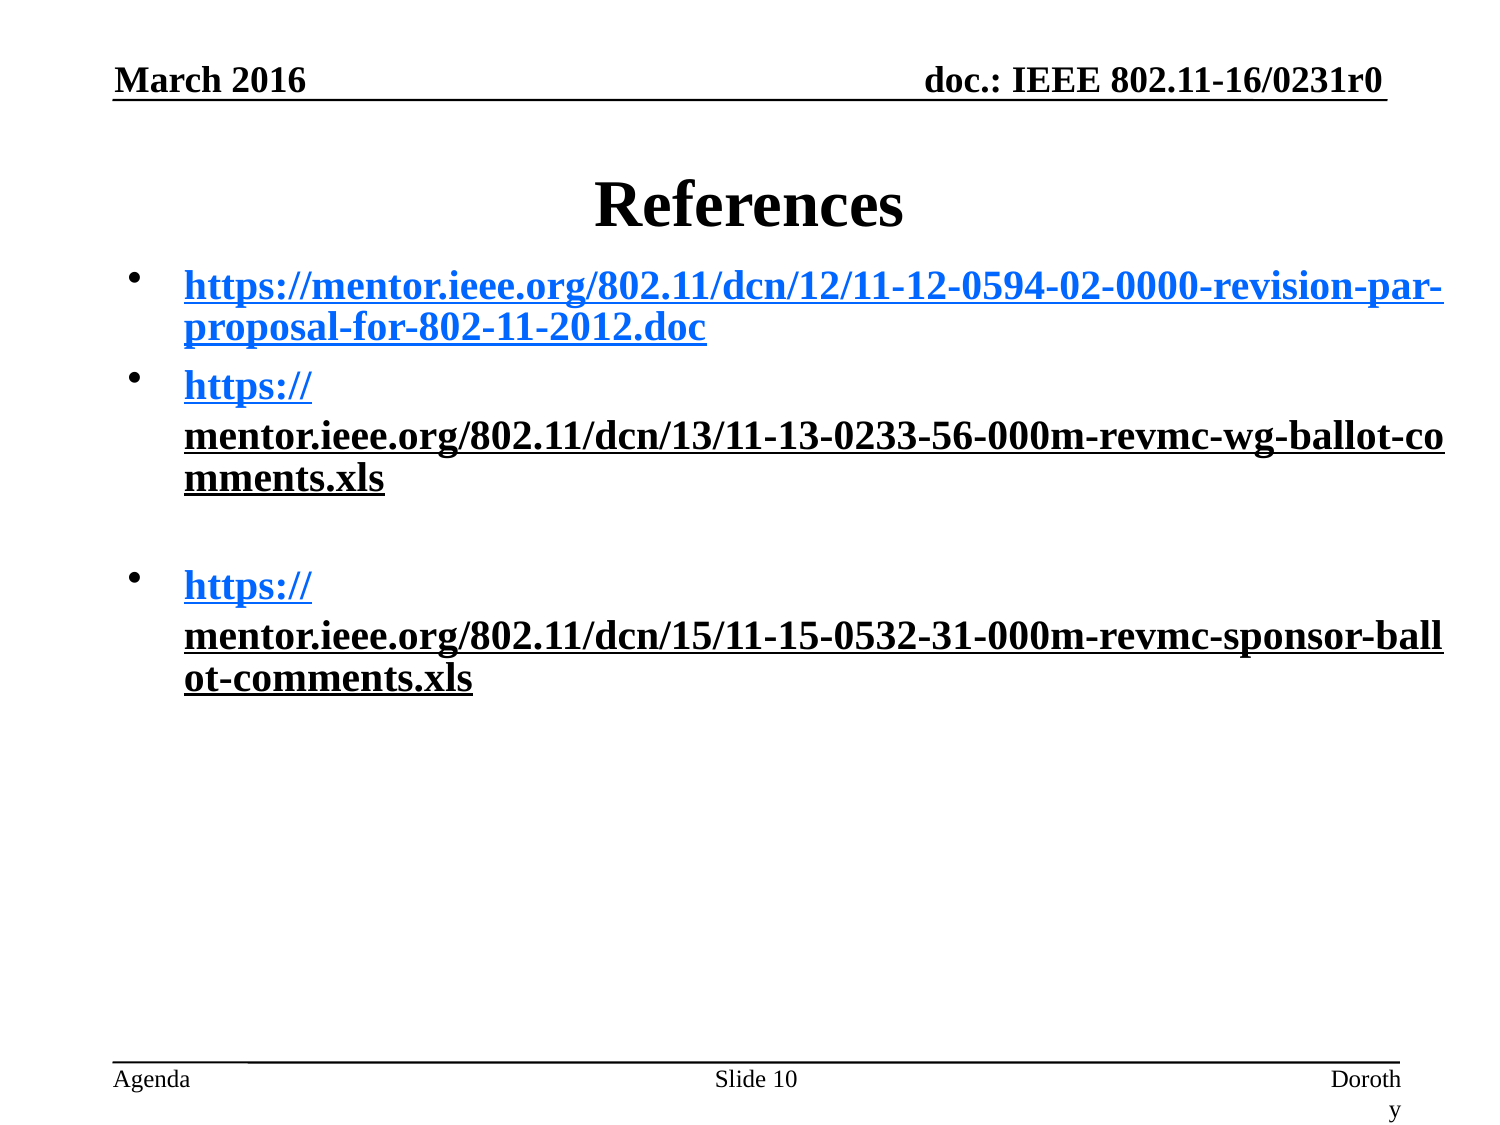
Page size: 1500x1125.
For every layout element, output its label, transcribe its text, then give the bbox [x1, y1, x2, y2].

title References [112, 112, 1388, 249]
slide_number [114, 54, 425, 100]
list https://mentor.ieee.org/802.11/dcn/12/11-12-0594-02-0000-revision-par-proposal-for-802-11-2012.doc https://mentor.ieee.org/802.11/dcn/13/11-13-0233-56-000m-revmc-wg-ballot-comments.xls https://mentor.ieee.org/802.11/dcn/15/11-15-0532-31-000m-revmc-sponsor-ballot-comments.xls [112, 249, 1463, 1125]
